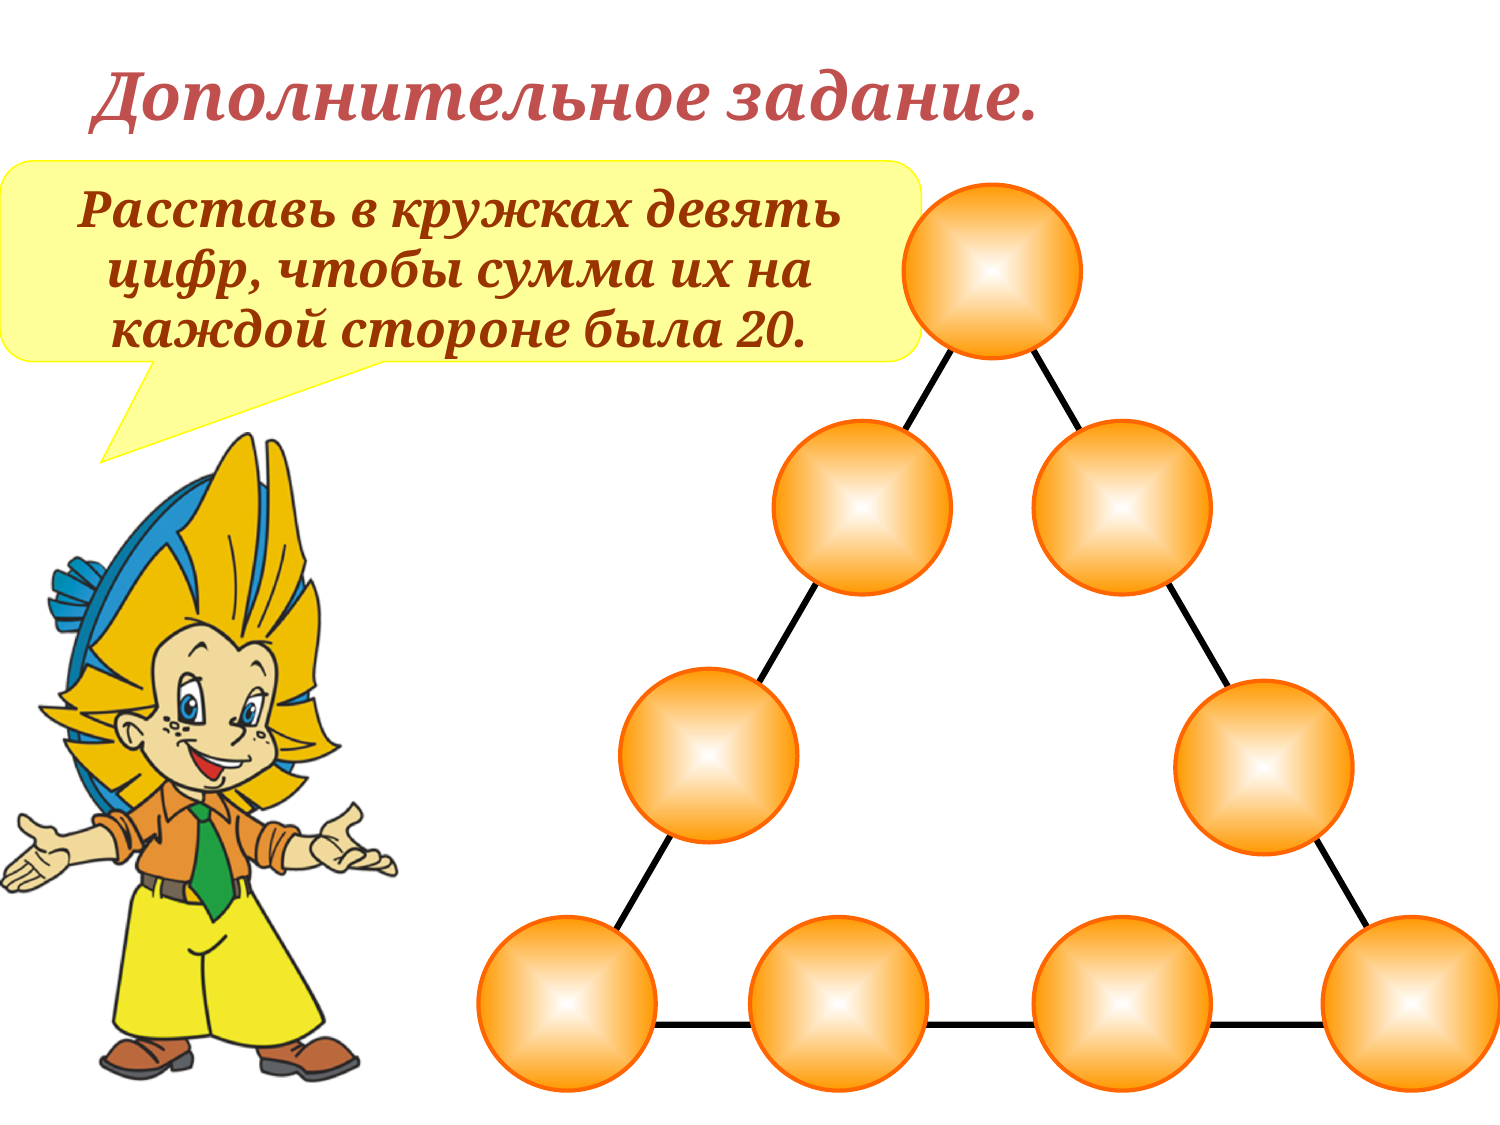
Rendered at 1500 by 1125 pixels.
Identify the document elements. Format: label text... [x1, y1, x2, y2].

text_box [1322, 916, 1500, 1091]
text_box [773, 420, 952, 595]
text_box Расставь в кружках девять цифр, чтобы сумма их на каждой стороне была 20. [0, 160, 922, 430]
text_box [1033, 916, 1211, 1091]
text_box Дополнительное задание. [79, 46, 1057, 142]
text_box [478, 916, 656, 1091]
text_box [615, 349, 1368, 1025]
text_box [1033, 420, 1211, 595]
text_box [903, 184, 1082, 359]
text_box [620, 668, 798, 843]
text_box [1175, 680, 1353, 855]
text_box [750, 916, 928, 1091]
picture [0, 432, 399, 1083]
